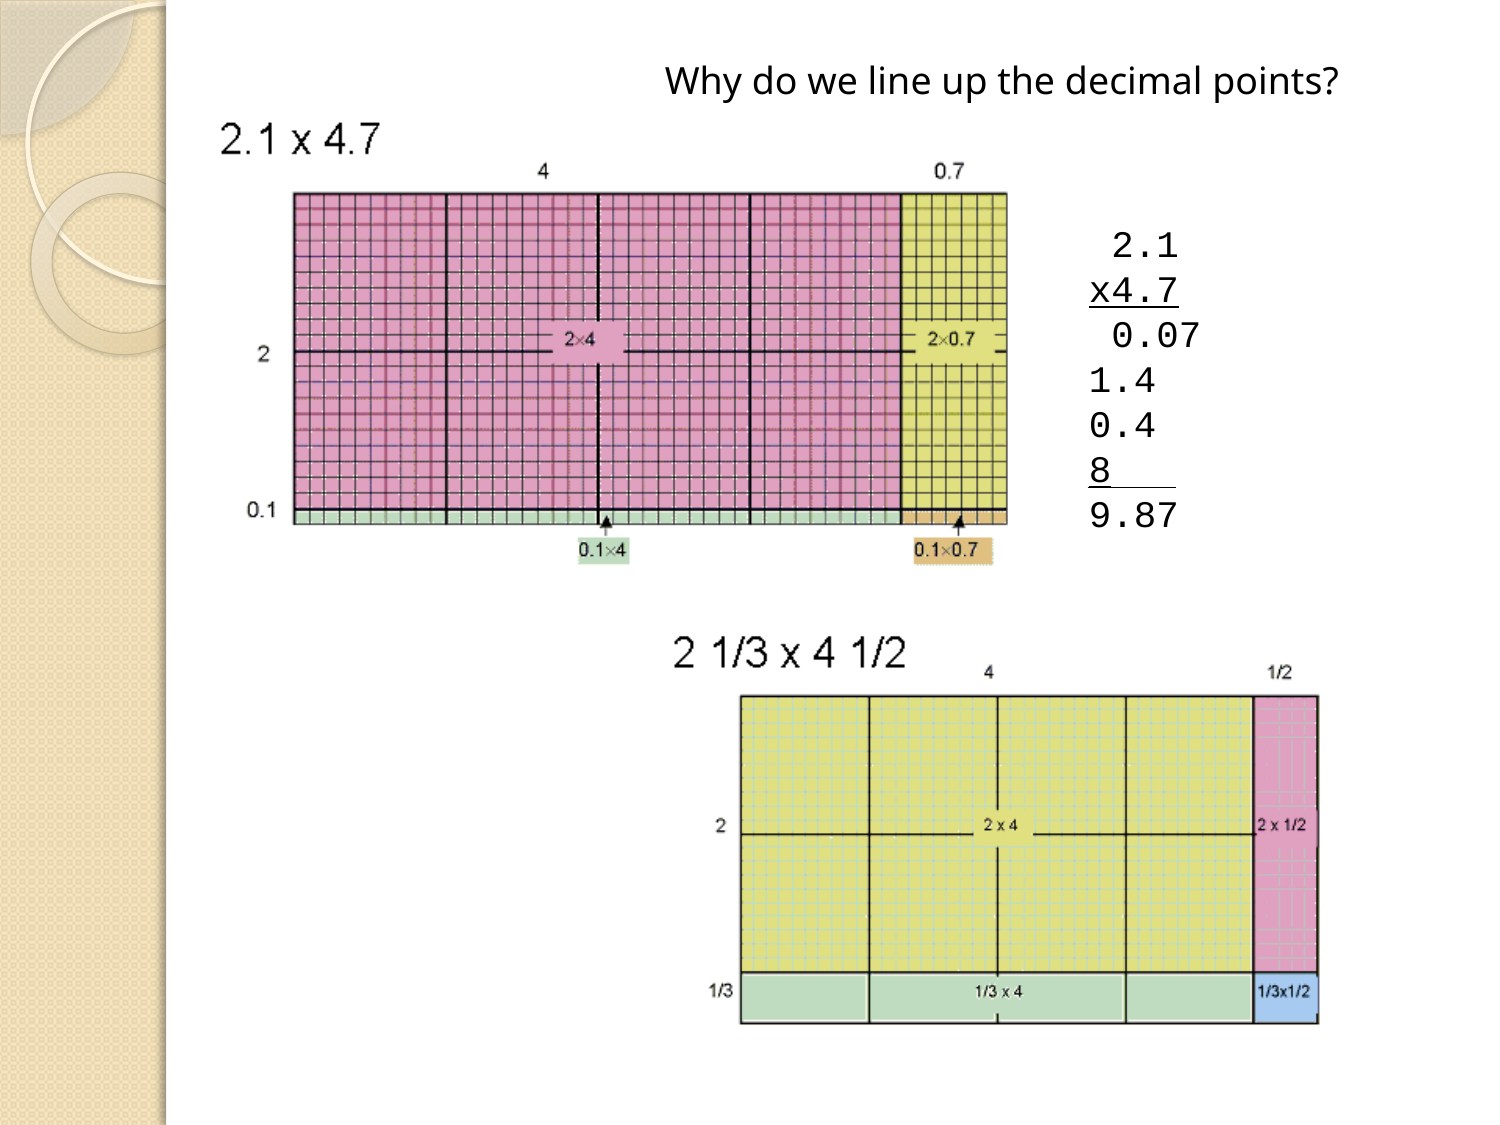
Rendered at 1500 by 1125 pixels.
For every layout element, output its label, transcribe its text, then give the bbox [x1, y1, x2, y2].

text_box Why do we line up the decimal points? [650, 49, 1438, 110]
text_box 2.1 x4.7 0.07 1.4 0.4 8 9.87 [1074, 212, 1388, 588]
picture [199, 112, 1376, 1056]
